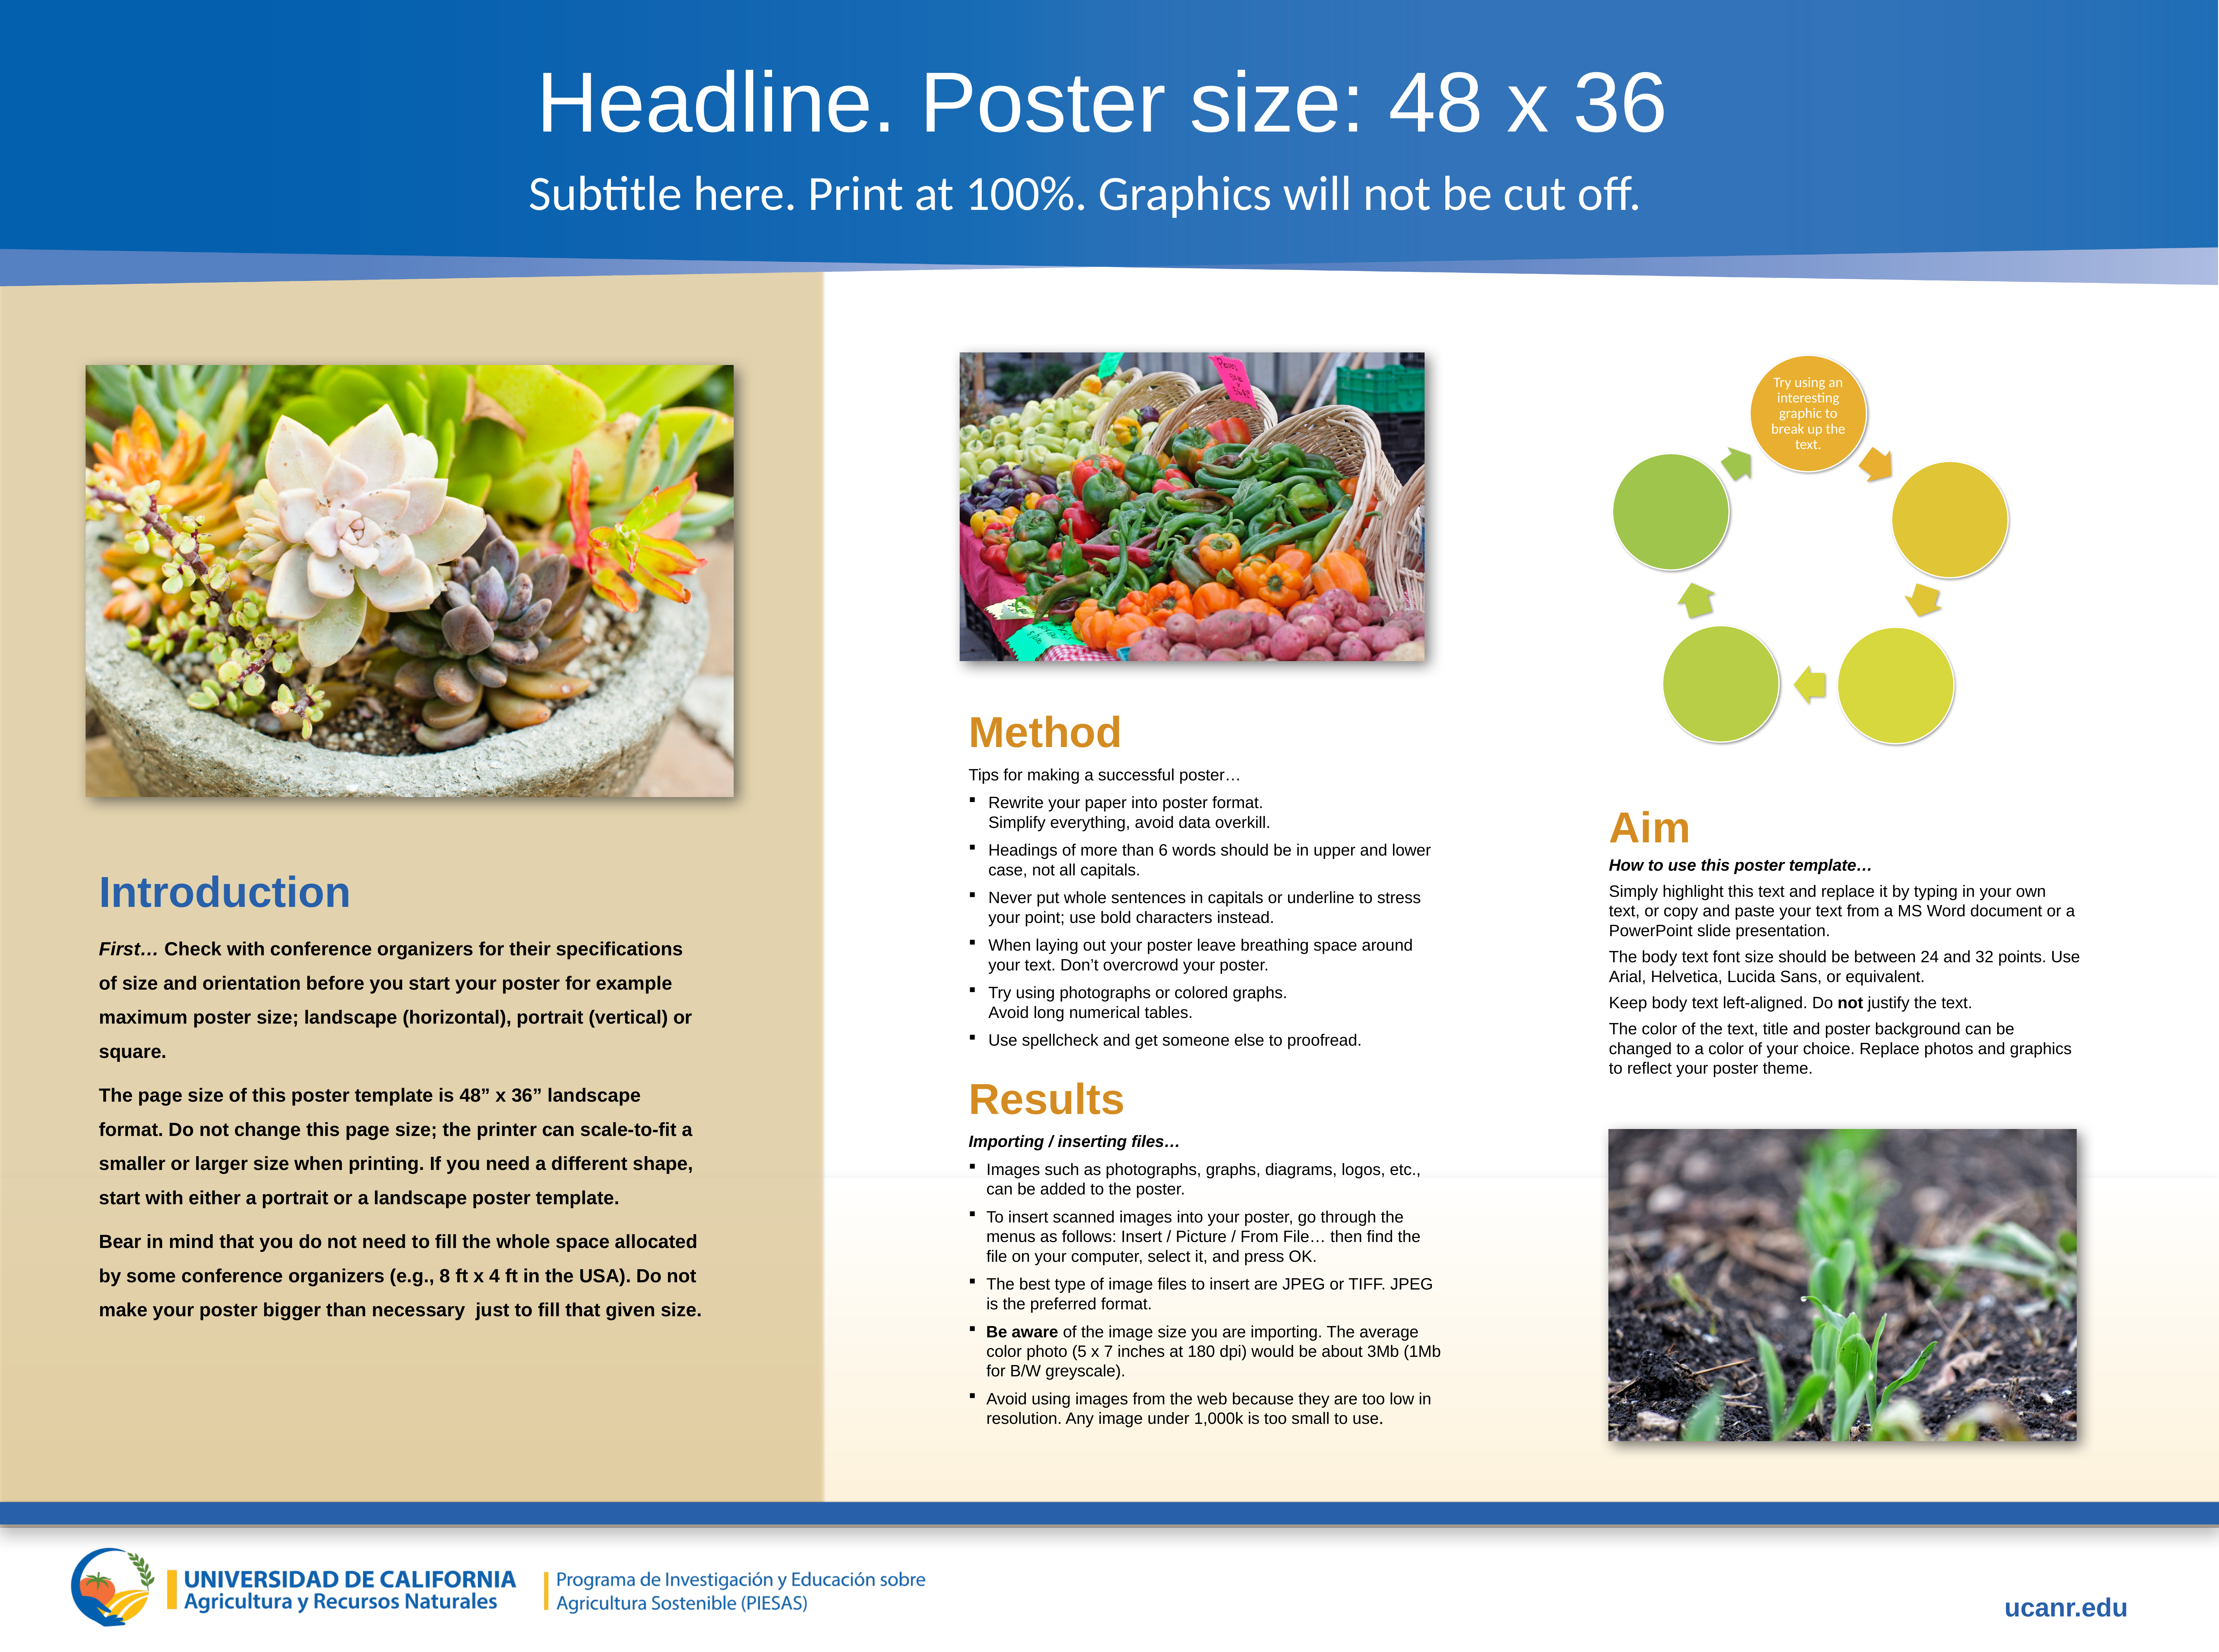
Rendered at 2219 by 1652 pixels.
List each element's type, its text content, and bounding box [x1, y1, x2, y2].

picture [86, 365, 734, 797]
title Headline. Poster size: 48 x 36 [77, 1, 2105, 208]
picture [960, 352, 1425, 661]
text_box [1608, 277, 2008, 821]
picture [51, 1518, 931, 1651]
text_box Method Tips for making a successful poster… Rewrite your paper into poster format. Simplify everything, avoid data overkill. Headings of more than 6 words should be in upper and lower case, not all capitals. Never put whole sentences in capitals or underline to stress your point; use bold characters instead. When laying out your poster leave breathing space around your text. Don’t overcrowd your poster. Try using photographs or colored graphs. Avoid long numerical tables. Use spellcheck and get someone else to proofread. Results Importing / inserting files… Images such as photographs, graphs, diagrams, logos, etc., can be added to the poster. To insert scanned images into your poster, go through the menus as follows: Insert / Picture / From File… then find the file on your computer, select it, and press OK. The best type of image files to insert are JPEG or TIFF. JPEG is the preferred format. Be aware of the image size you are importing. The average color photo (5 x 7 inches at 180 dpi) would be about 3Mb (1Mb for B/W greyscale). Avoid using images from the web because they are too low in resolution. Any image under 1,000k is too small to use. [942, 678, 1469, 1474]
text_box Introduction First… Check with conference organizers for their specifications of size and orientation before you start your poster for example maximum poster size; landscape (horizontal), portrait (vertical) or square. The page size of this poster template is 48” x 36” landscape format. Do not change this page size; the printer can scale-to-fit a smaller or larger size when printing. If you need a different shape, start with either a portrait or a landscape poster template. Bear in mind that you do not need to fill the whole space allocated by some conference organizers (e.g., 8 ft x 4 ft in the USA). Do not make your poster bigger than necessary just to fill that given size. [75, 825, 728, 1518]
text_box Aim How to use this poster template… Simply highlight this text and replace it by typing in your own text, or copy and paste your text from a MS Word document or a PowerPoint slide presentation. The body text font size should be between 24 and 32 points. Use Arial, Helvetica, Lucida Sans, or equivalent. Keep body text left-aligned. Do not justify the text. The color of the text, title and poster background can be changed to a color of your choice. Replace photos and graphics to reflect your poster theme. [1604, 797, 2086, 1080]
picture [1608, 1129, 2077, 1441]
subtitle Subtitle here. Print at 100%. Graphics will not be cut off. [209, 150, 1973, 267]
picture [0, 0, 2218, 296]
